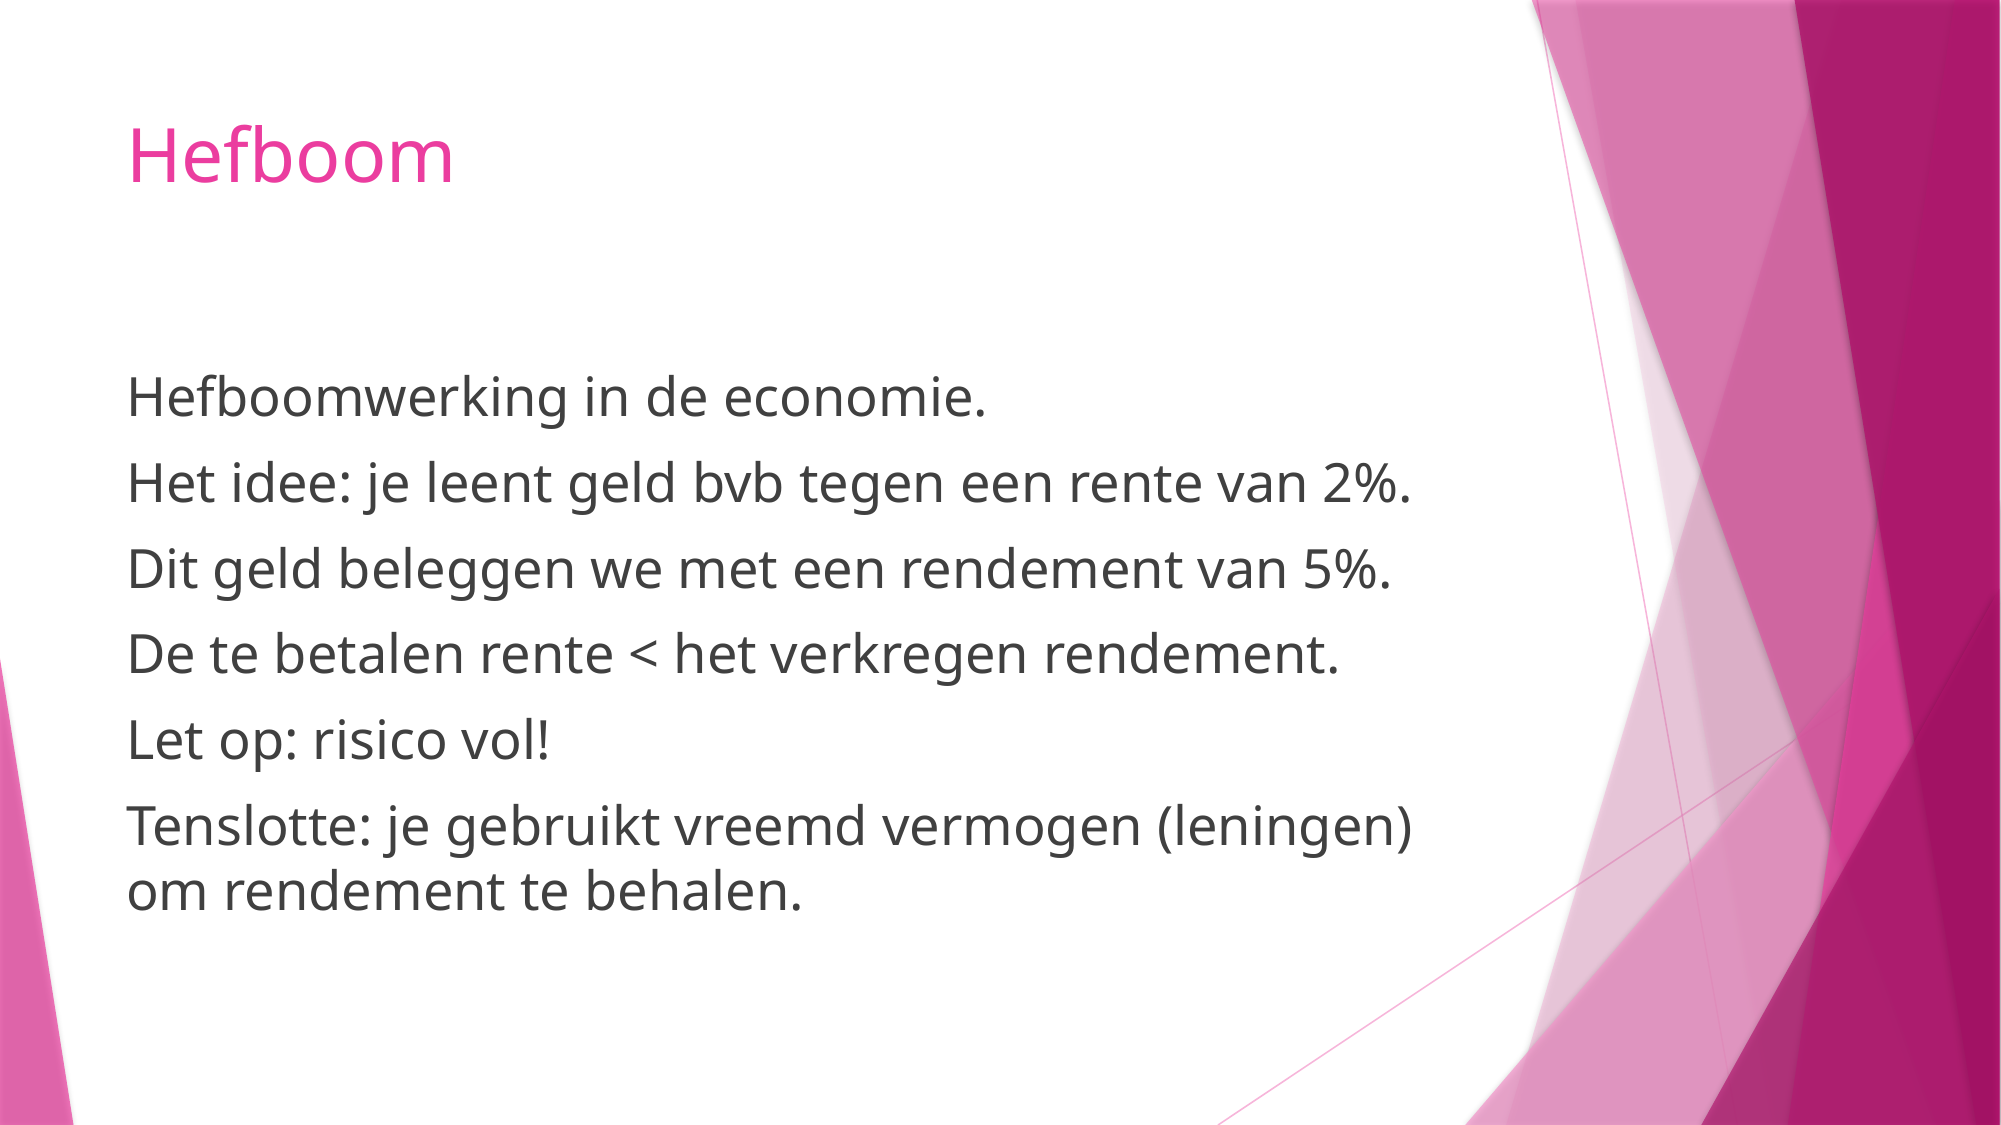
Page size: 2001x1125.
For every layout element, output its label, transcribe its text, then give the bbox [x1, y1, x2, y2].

title Hefboom [111, 99, 1522, 317]
list Hefboomwerking in de economie. Het idee: je leent geld bvb tegen een rente van 2%. Dit geld beleggen we met een rendement van 5%. De te betalen rente < het verkregen rendement. Let op: risico vol! Tenslotte: je gebruikt vreemd vermogen (leningen) om rendement te behalen. [111, 354, 1522, 992]
